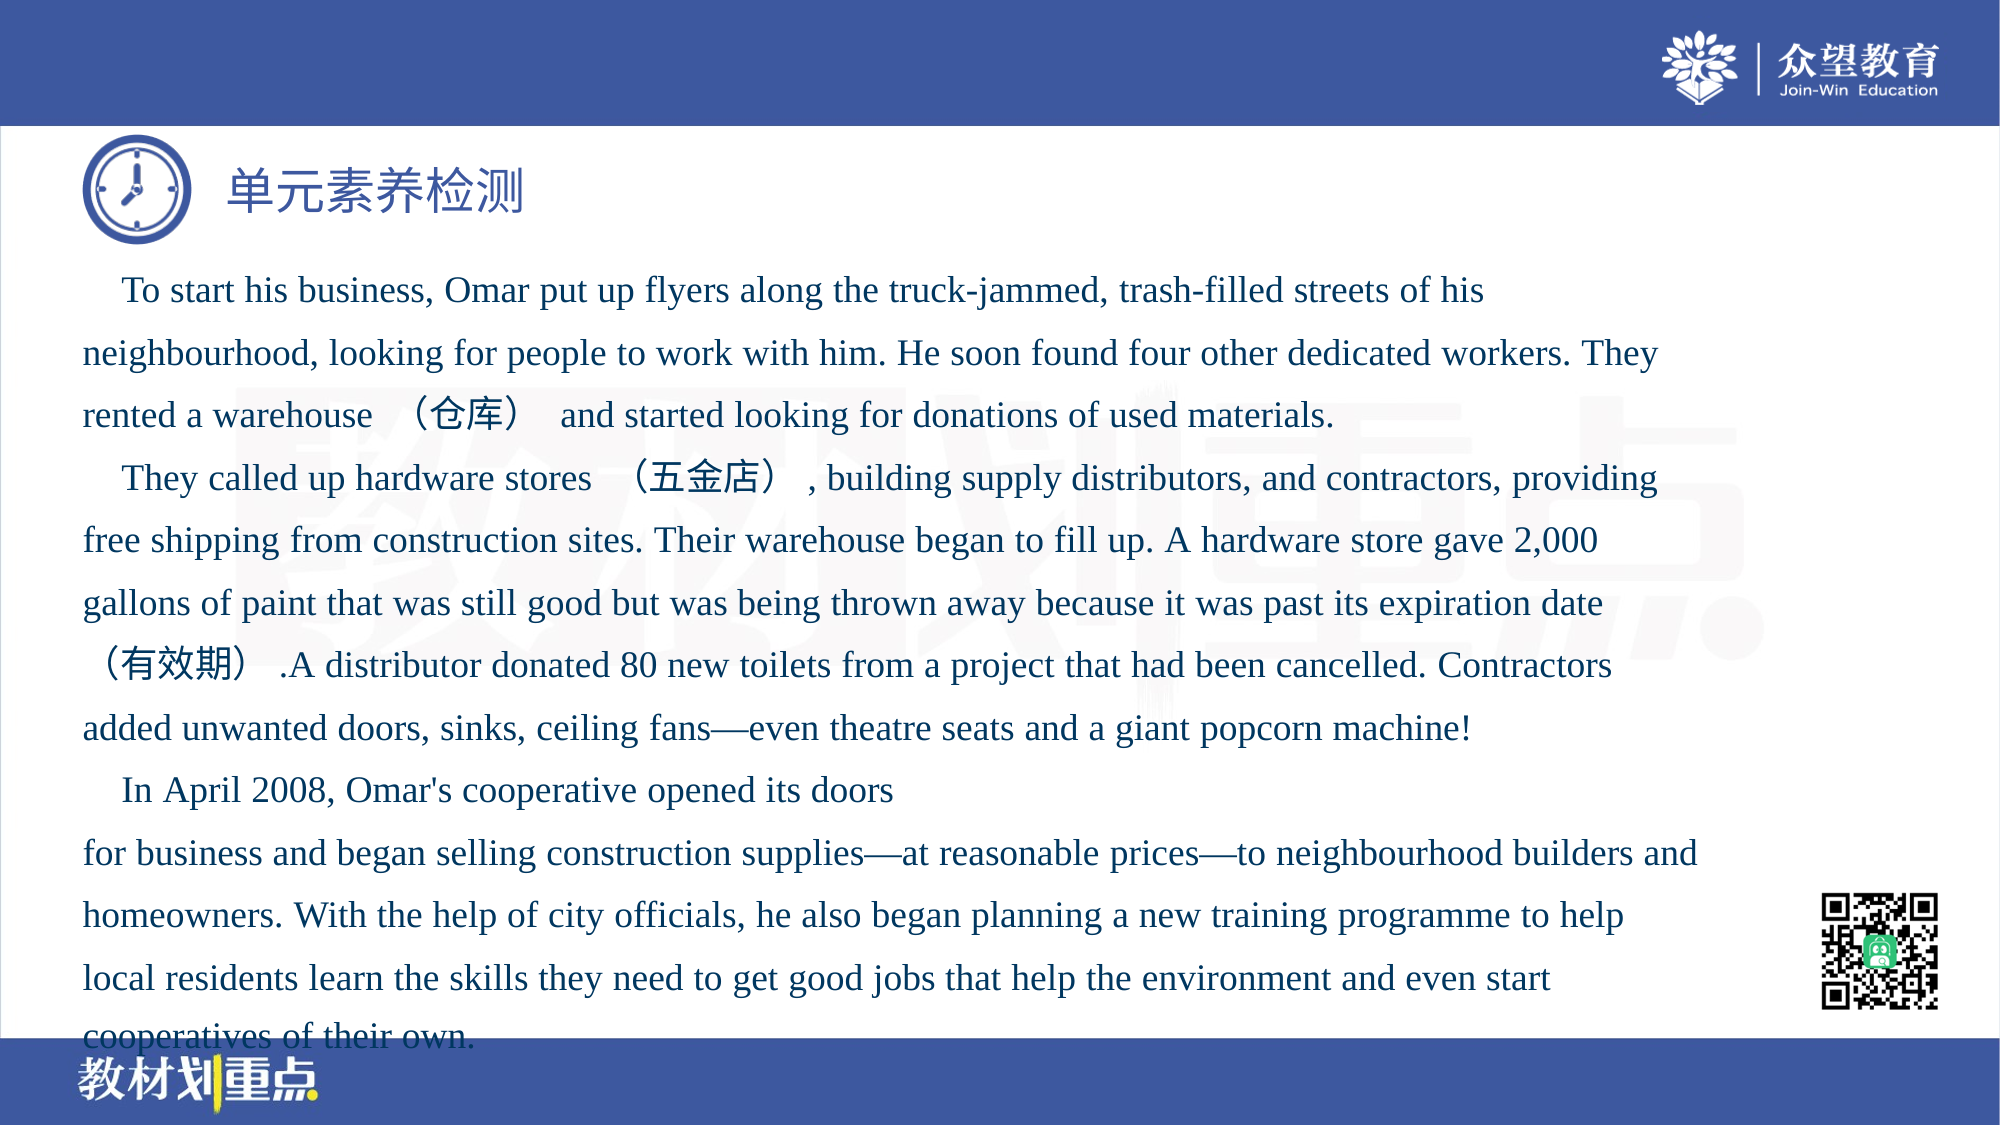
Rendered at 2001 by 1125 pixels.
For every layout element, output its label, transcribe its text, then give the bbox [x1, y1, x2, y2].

text_box To start his business, Omar put up flyers along the truck-jammed, trash-filled streets of his neighbourhood, looking for people to work with him. He soon found four other dedicated workers. They rented a warehouse （仓库） and started looking for donations of used materials. They called up hardware stores （五金店）, building supply distributors, and contractors, providing free shipping from construction sites. Their warehouse began to fill up. A hardware store gave 2,000 gallons of paint that was still good but was being thrown away because it was past its expiration date （有效期）.A distributor donated 80 new toilets from a project that had been cancelled. Contractors added unwanted doors, sinks, ceiling fans—even theatre seats and a giant popcorn machine! In April 2008, Omar's cooperative opened its doors for business and began selling construction supplies—at reasonable prices—to neighbourhood builders and homeowners. With the help of city officials, he also began planning a new training programme to help local residents learn the skills they need to get good jobs that help the environment and even start cooperatives of their own. [82, 247, 1817, 1051]
picture [0, 0, 2000, 1125]
